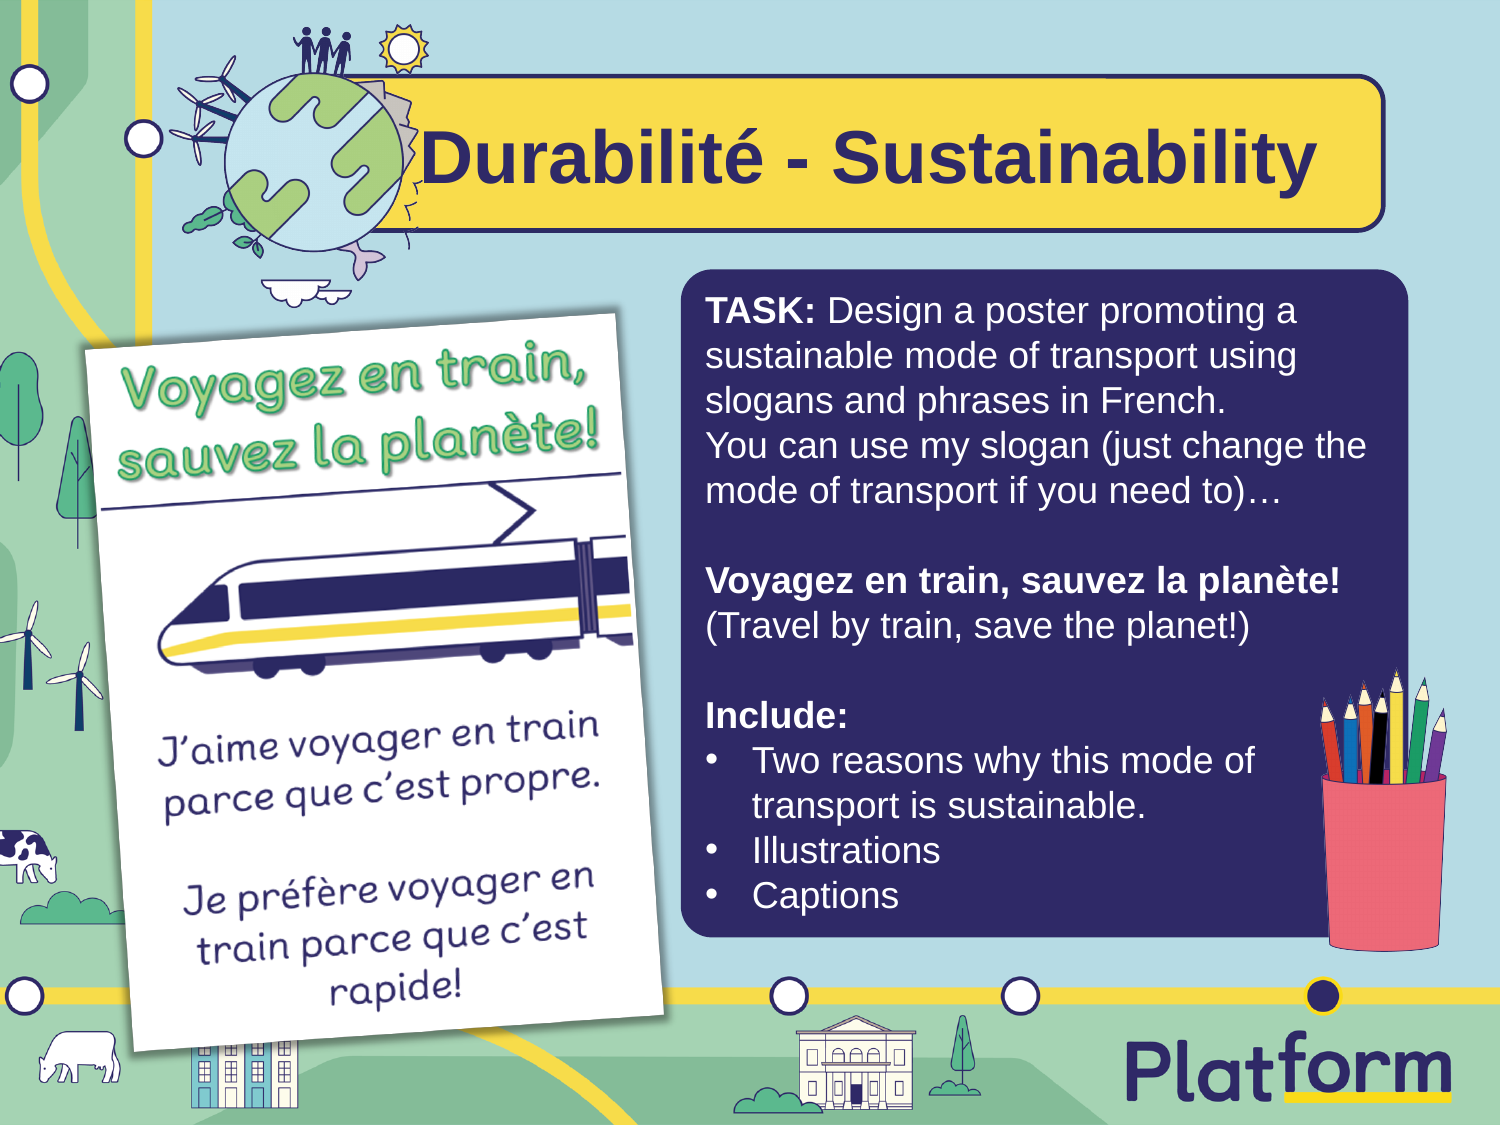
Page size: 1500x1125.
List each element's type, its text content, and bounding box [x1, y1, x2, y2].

text_box Durabilité - Sustainability [446, 76, 1384, 231]
picture [0, 0, 1500, 1125]
text_box TASK: Design a poster promoting a sustainable mode of transport using slogans and phrases in French. You can use my slogan (just change the mode of transport if you need to)… Voyagez en train, sauvez la planète! (Travel by train, save the planet!) Include: Two reasons why this mode of transport is sustainable. Illustrations Captions [680, 269, 1409, 938]
